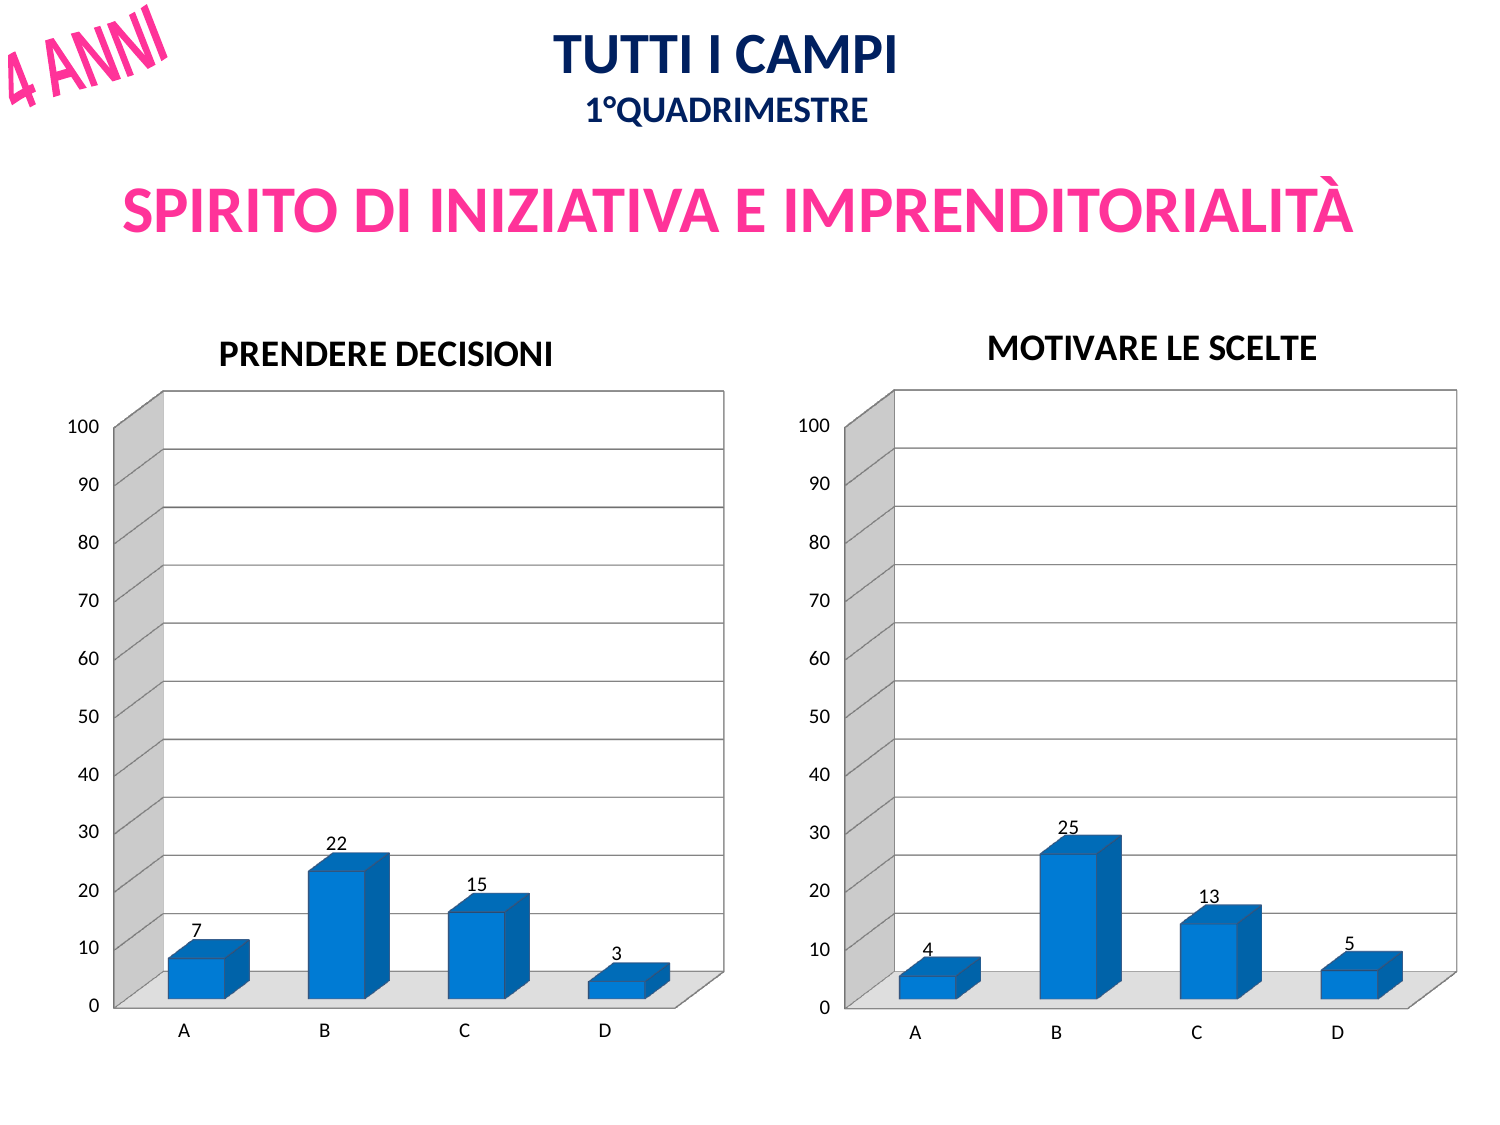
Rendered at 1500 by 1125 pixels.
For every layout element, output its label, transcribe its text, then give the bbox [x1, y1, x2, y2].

chart [52, 290, 739, 1060]
text_box TUTTI I CAMPI 1°QUADRIMESTRE [538, 7, 915, 138]
chart [782, 290, 1474, 1060]
text_box Spirito di iniziativa e imprenditorialità [0, 158, 1477, 254]
